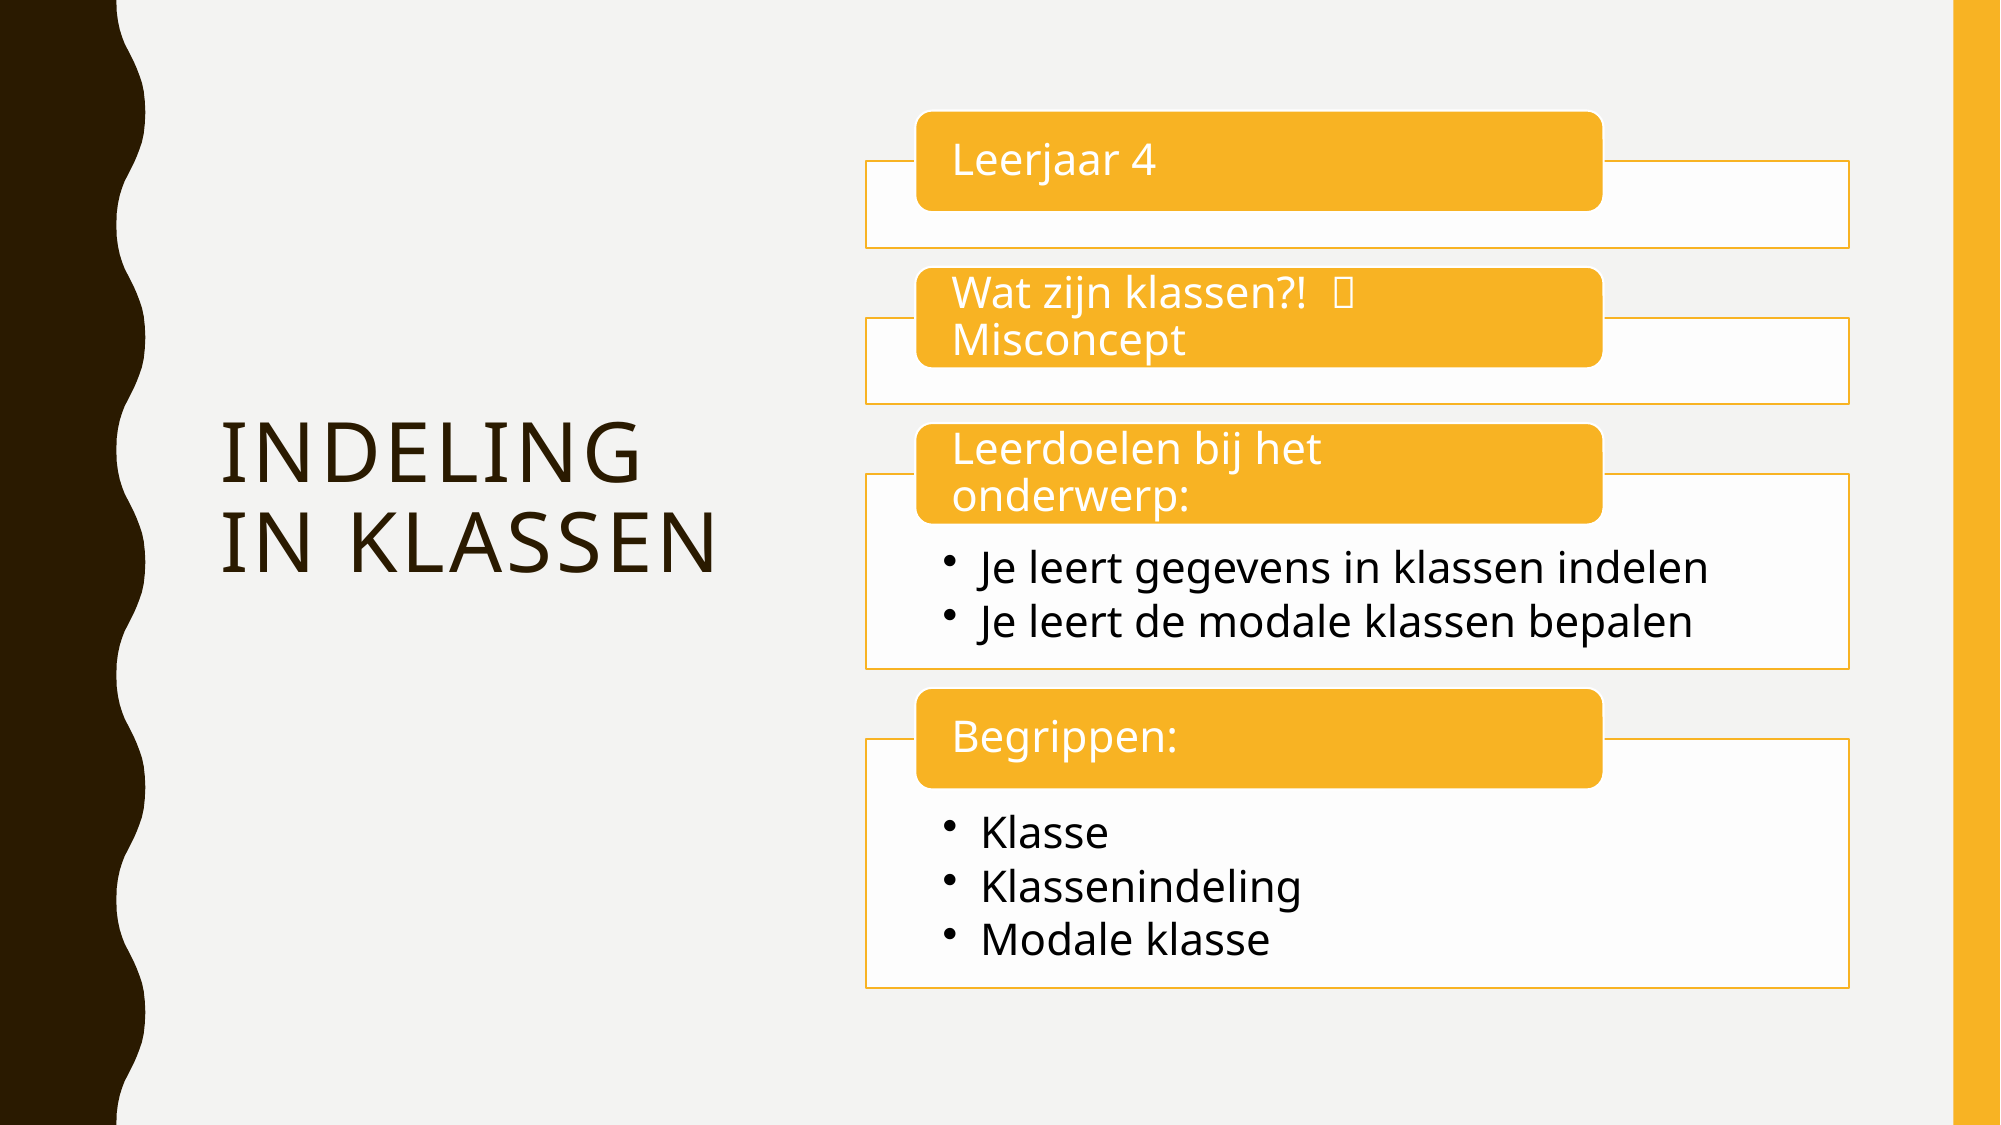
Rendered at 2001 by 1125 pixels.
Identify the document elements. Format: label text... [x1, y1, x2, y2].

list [866, 105, 1850, 993]
title indeling in klassen [205, 105, 761, 996]
